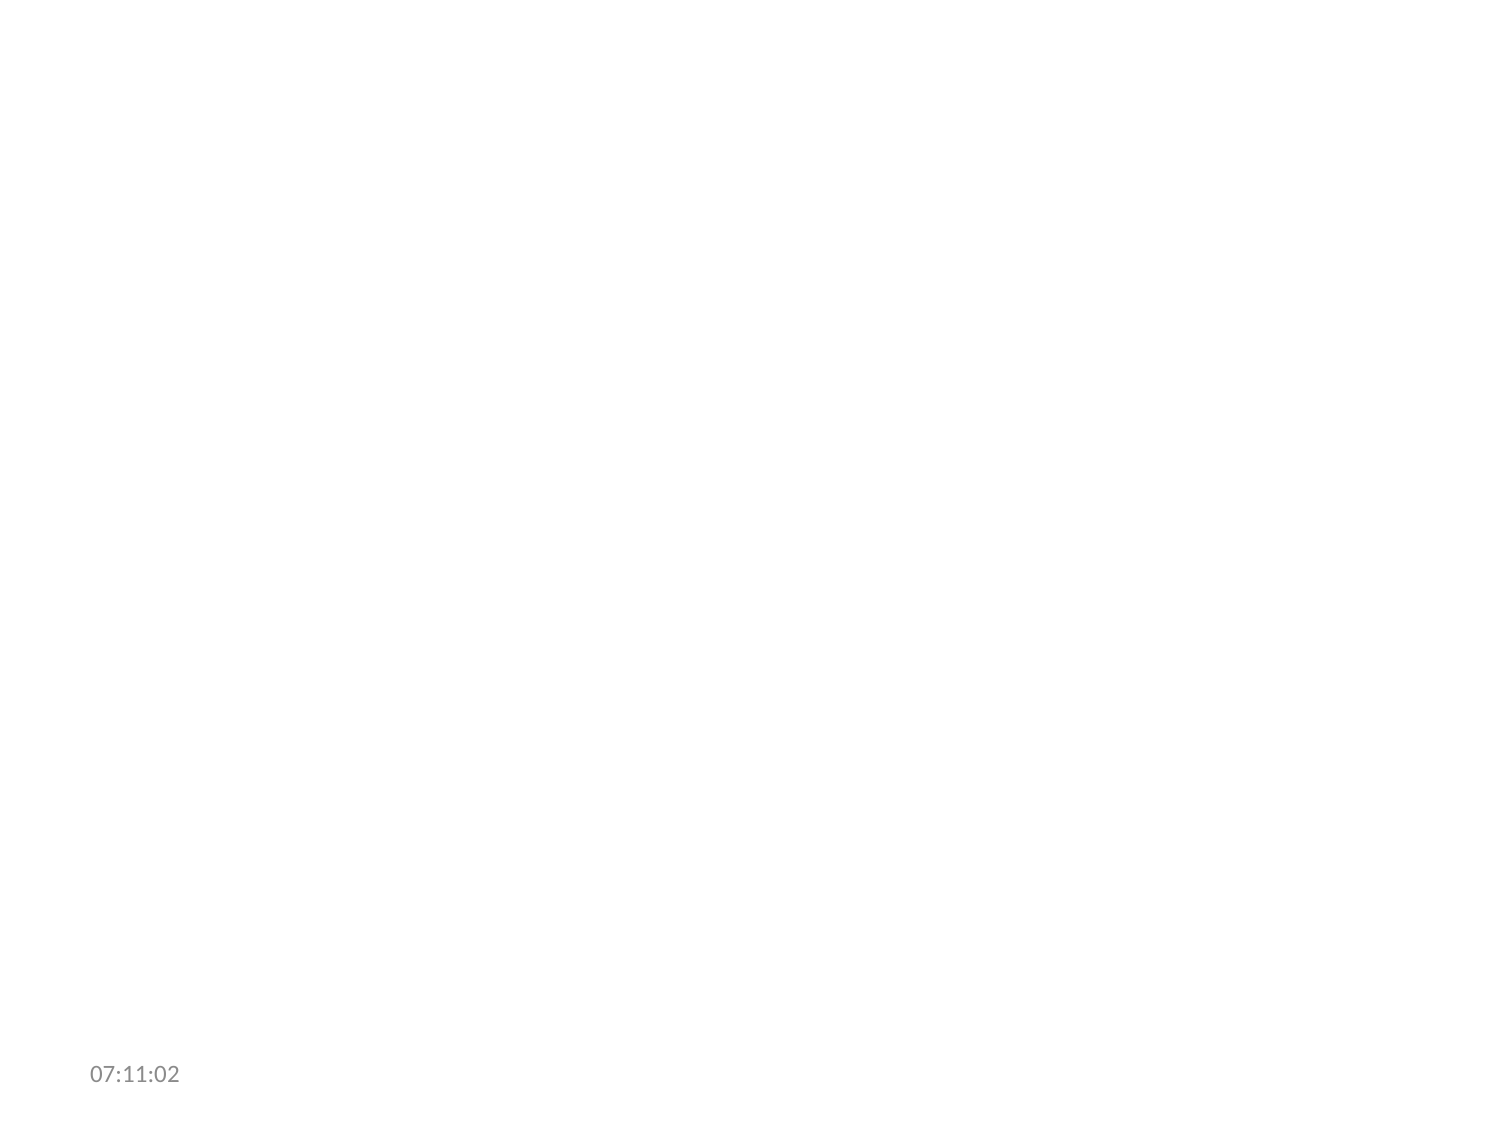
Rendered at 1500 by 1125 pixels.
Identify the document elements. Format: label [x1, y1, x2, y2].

slide_number [75, 1042, 425, 1103]
